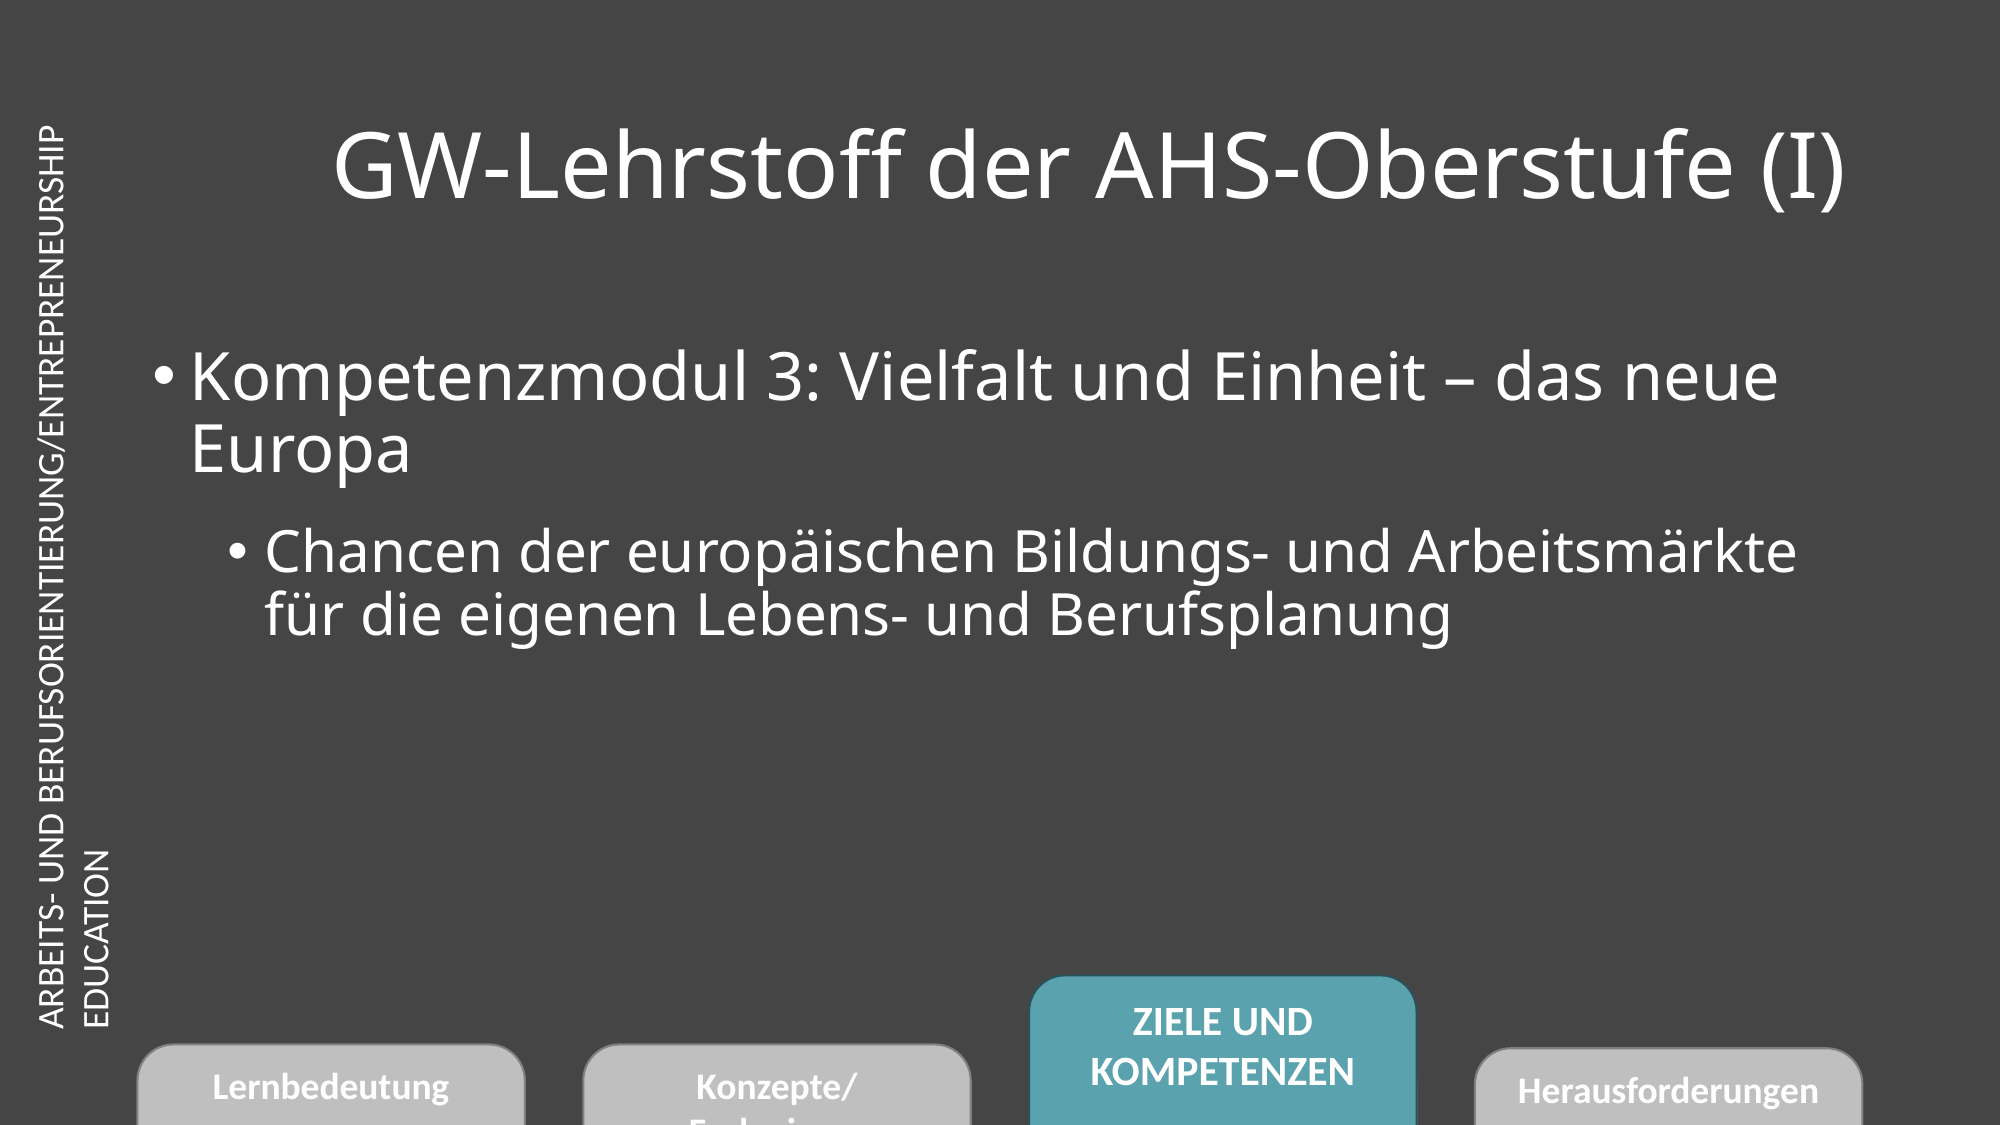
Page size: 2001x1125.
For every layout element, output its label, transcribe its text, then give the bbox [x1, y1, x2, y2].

list Kompetenzmodul 3: Vielfalt und Einheit – das neue Europa Chancen der europäischen Bildungs- und Arbeitsmärkte für die eigenen Lebens- und Berufsplanung [137, 335, 1863, 984]
title GW-Lehrstoff der AHS-Oberstufe (I) [137, 59, 1863, 278]
